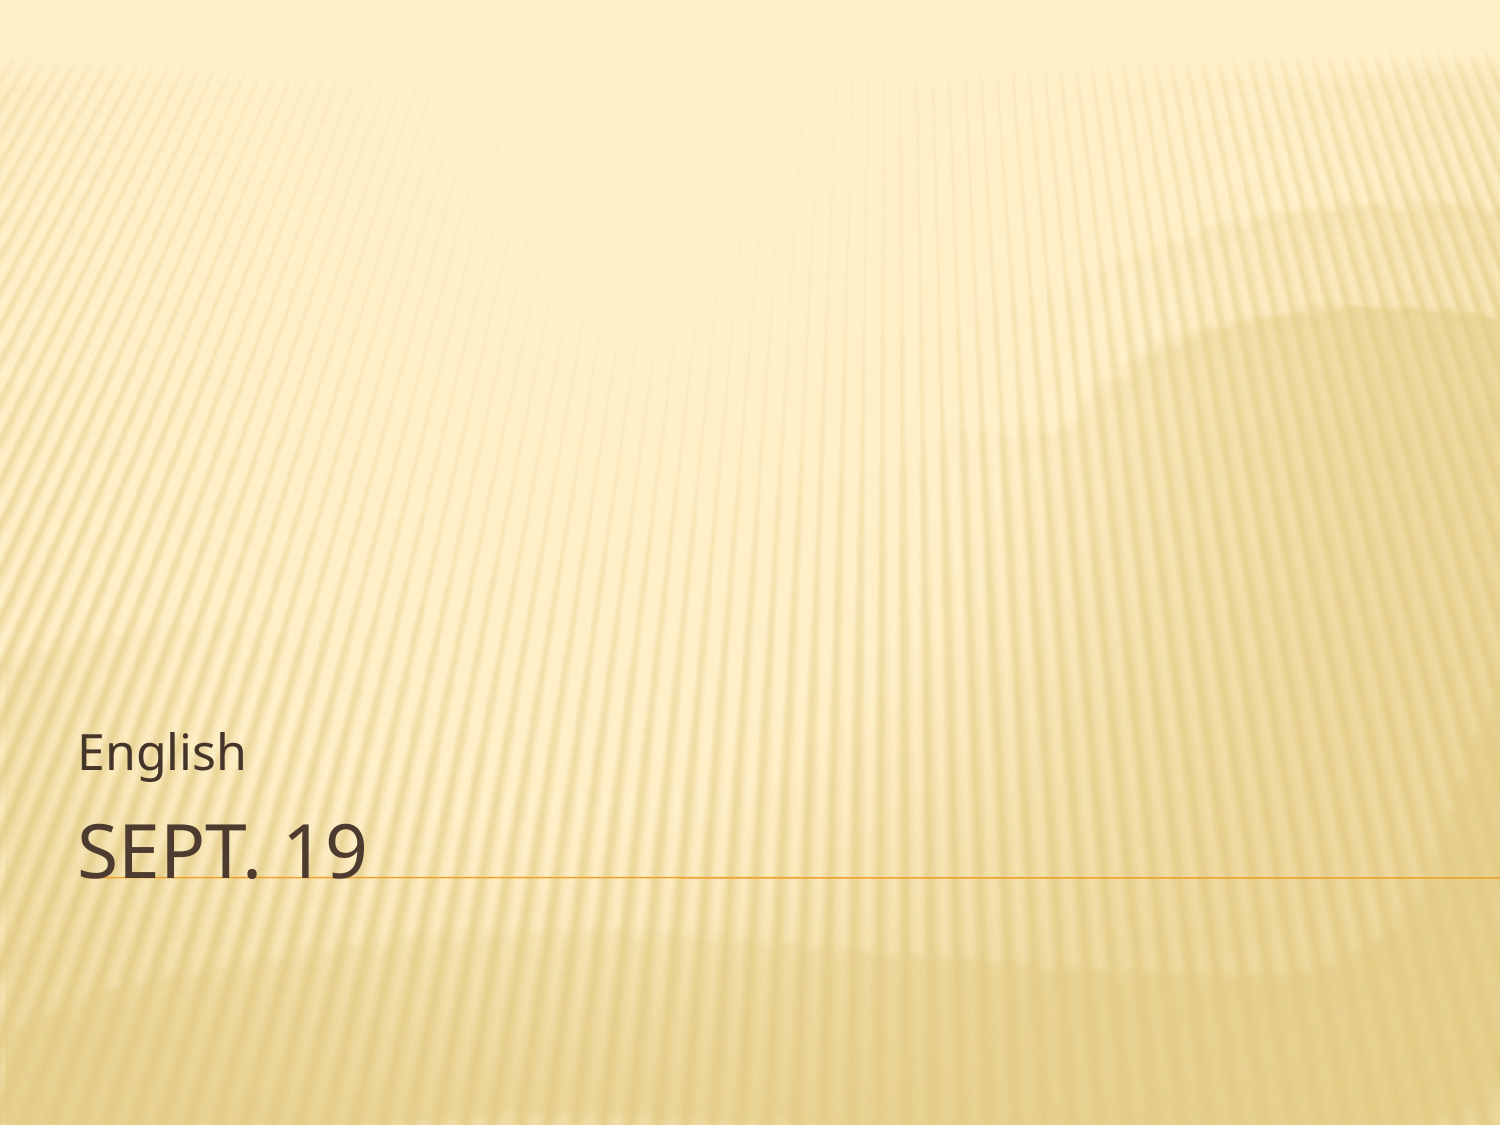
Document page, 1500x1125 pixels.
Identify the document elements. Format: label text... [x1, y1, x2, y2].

title Sept. 19 [62, 796, 1450, 997]
subtitle English [62, 637, 1450, 788]
